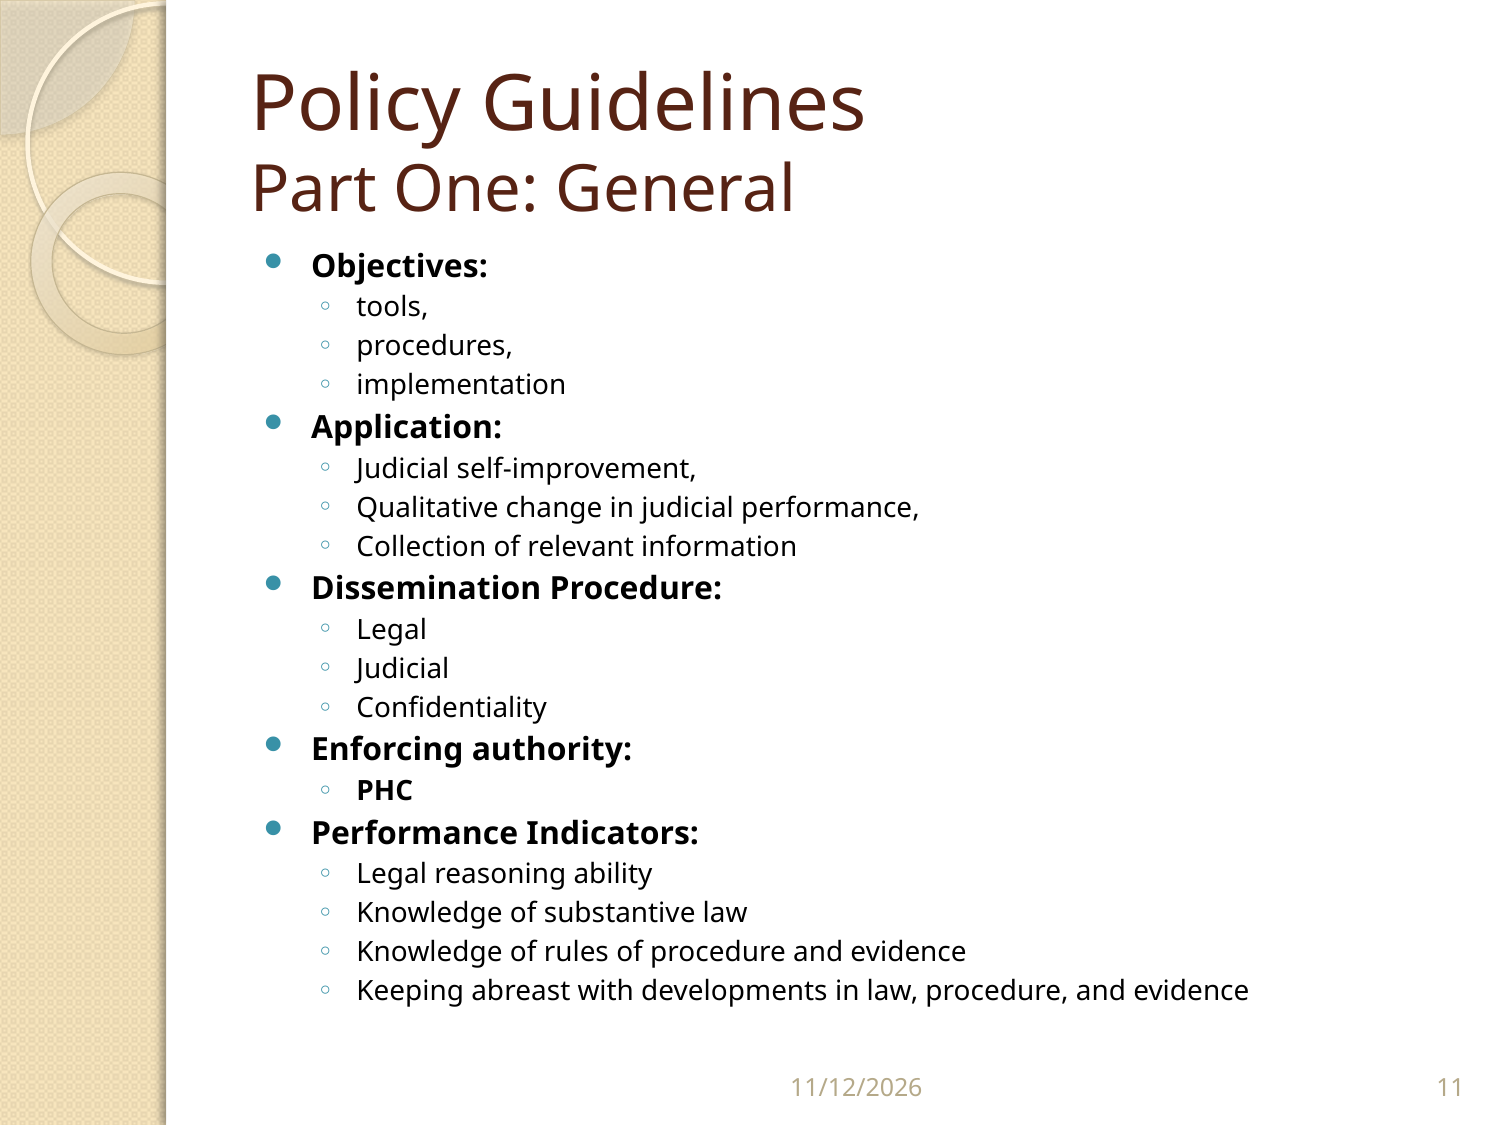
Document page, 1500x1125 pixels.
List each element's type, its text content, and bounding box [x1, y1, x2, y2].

list Objectives: tools, procedures, implementation Application: Judicial self-improvement, Qualitative change in judicial performance, Collection of relevant information Dissemination Procedure: Legal Judicial Confidentiality Enforcing authority: PHC Performance Indicators: Legal reasoning ability Knowledge of substantive law Knowledge of rules of procedure and evidence Keeping abreast with developments in law, procedure, and evidence [235, 237, 1466, 1026]
title Policy Guidelines Part One: General [235, 45, 1466, 233]
slide_number 11 [1413, 1034, 1488, 1113]
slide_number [587, 1034, 938, 1113]
